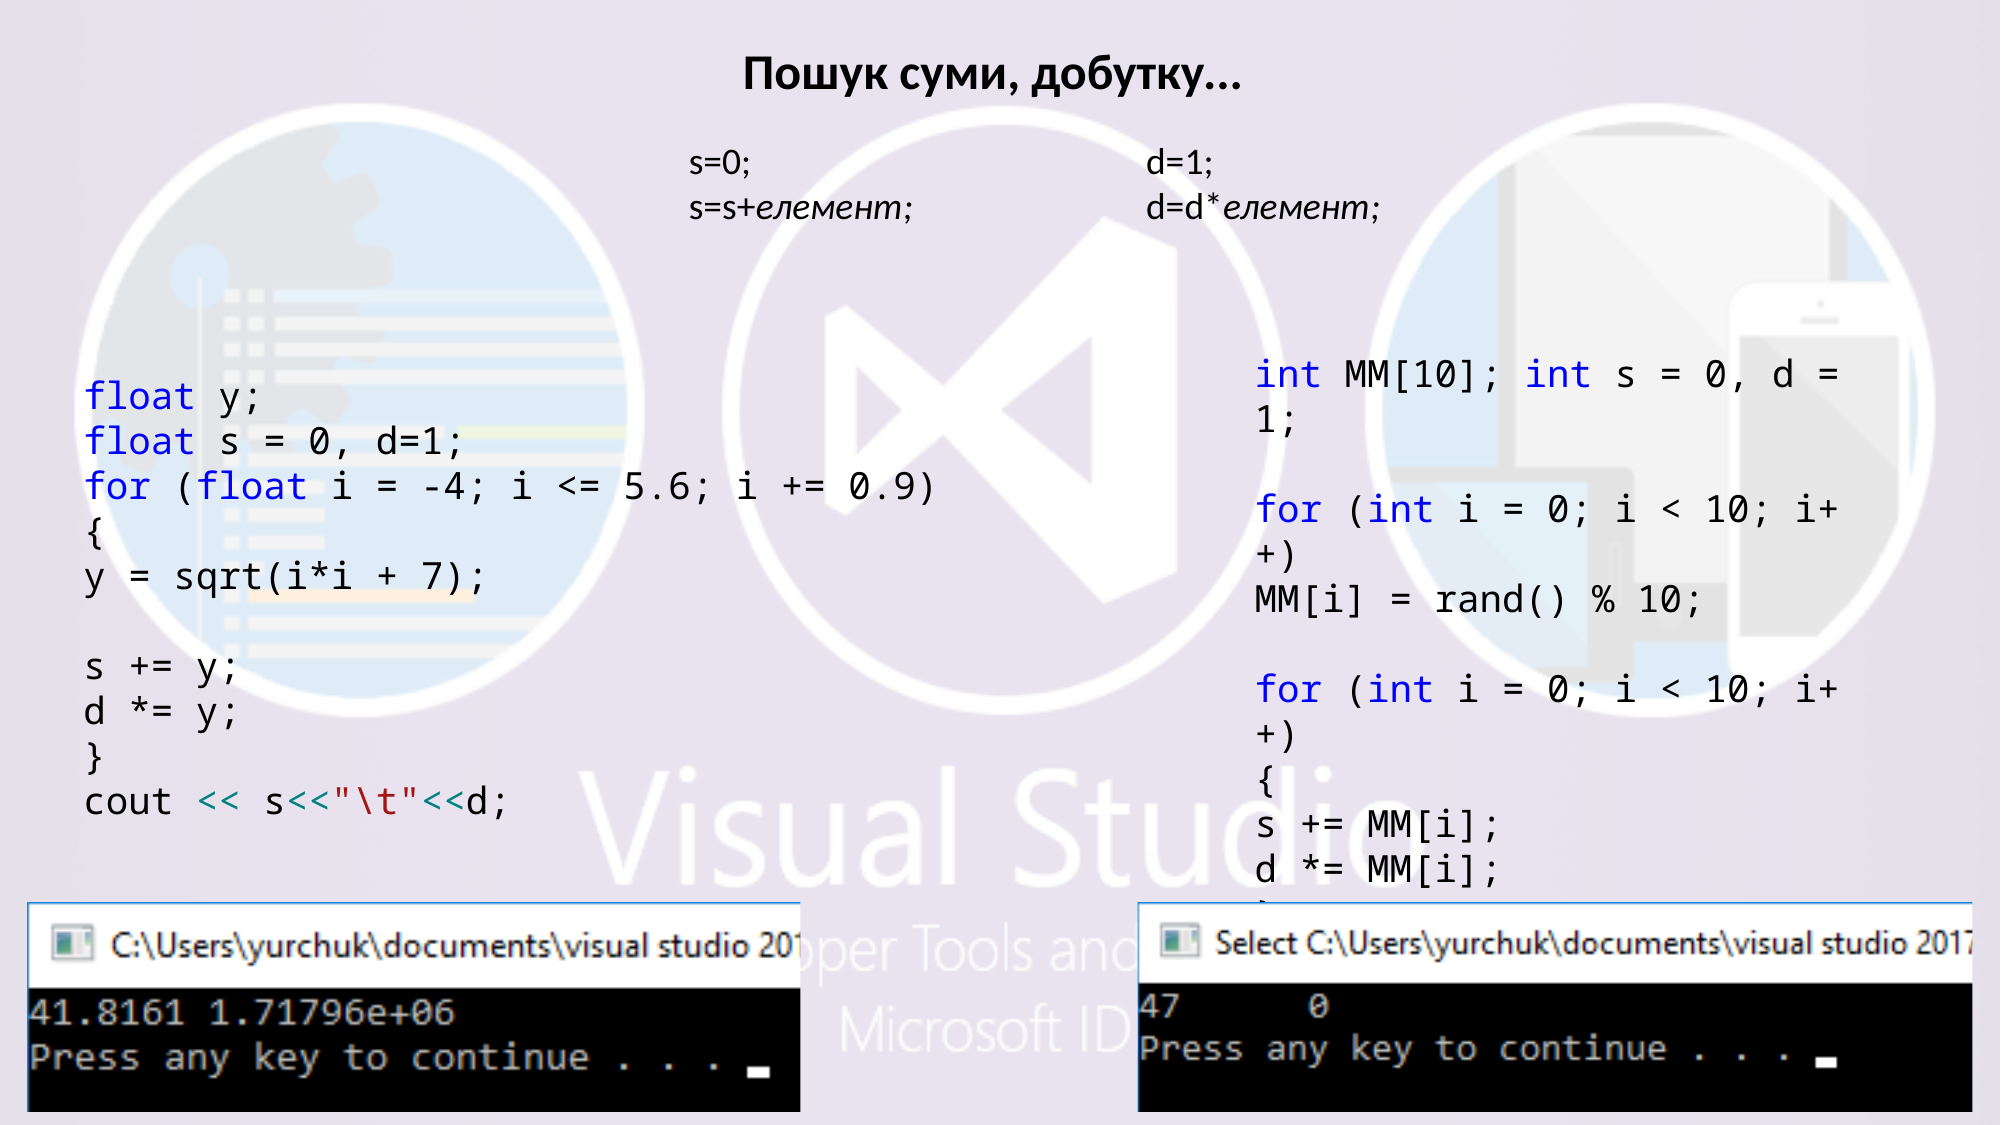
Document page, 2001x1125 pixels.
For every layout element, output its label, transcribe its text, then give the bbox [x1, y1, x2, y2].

text_box int MM[10]; int s = 0, d = 1; for (int i = 0; i < 10; i++) MM[i] = rand() % 10; for (int i = 0; i < 10; i++) { s += MM[i]; d *= MM[i]; } cout << s << "\t" << d; [1239, 342, 1870, 902]
text_box Пошук суми, добутку... [728, 32, 1259, 107]
picture [27, 902, 801, 1112]
picture [1137, 902, 1973, 1112]
text_box d=1; d=d*елемент; [1131, 129, 1396, 235]
text_box s=0; s=s+елемент; [674, 129, 928, 235]
text_box float y; float s = 0, d=1; for (float i = -4; i <= 5.6; i += 0.9) { y = sqrt(i*i + 7); s += y; d *= y; } cout << s<<"\t"<<d; [68, 364, 1069, 830]
